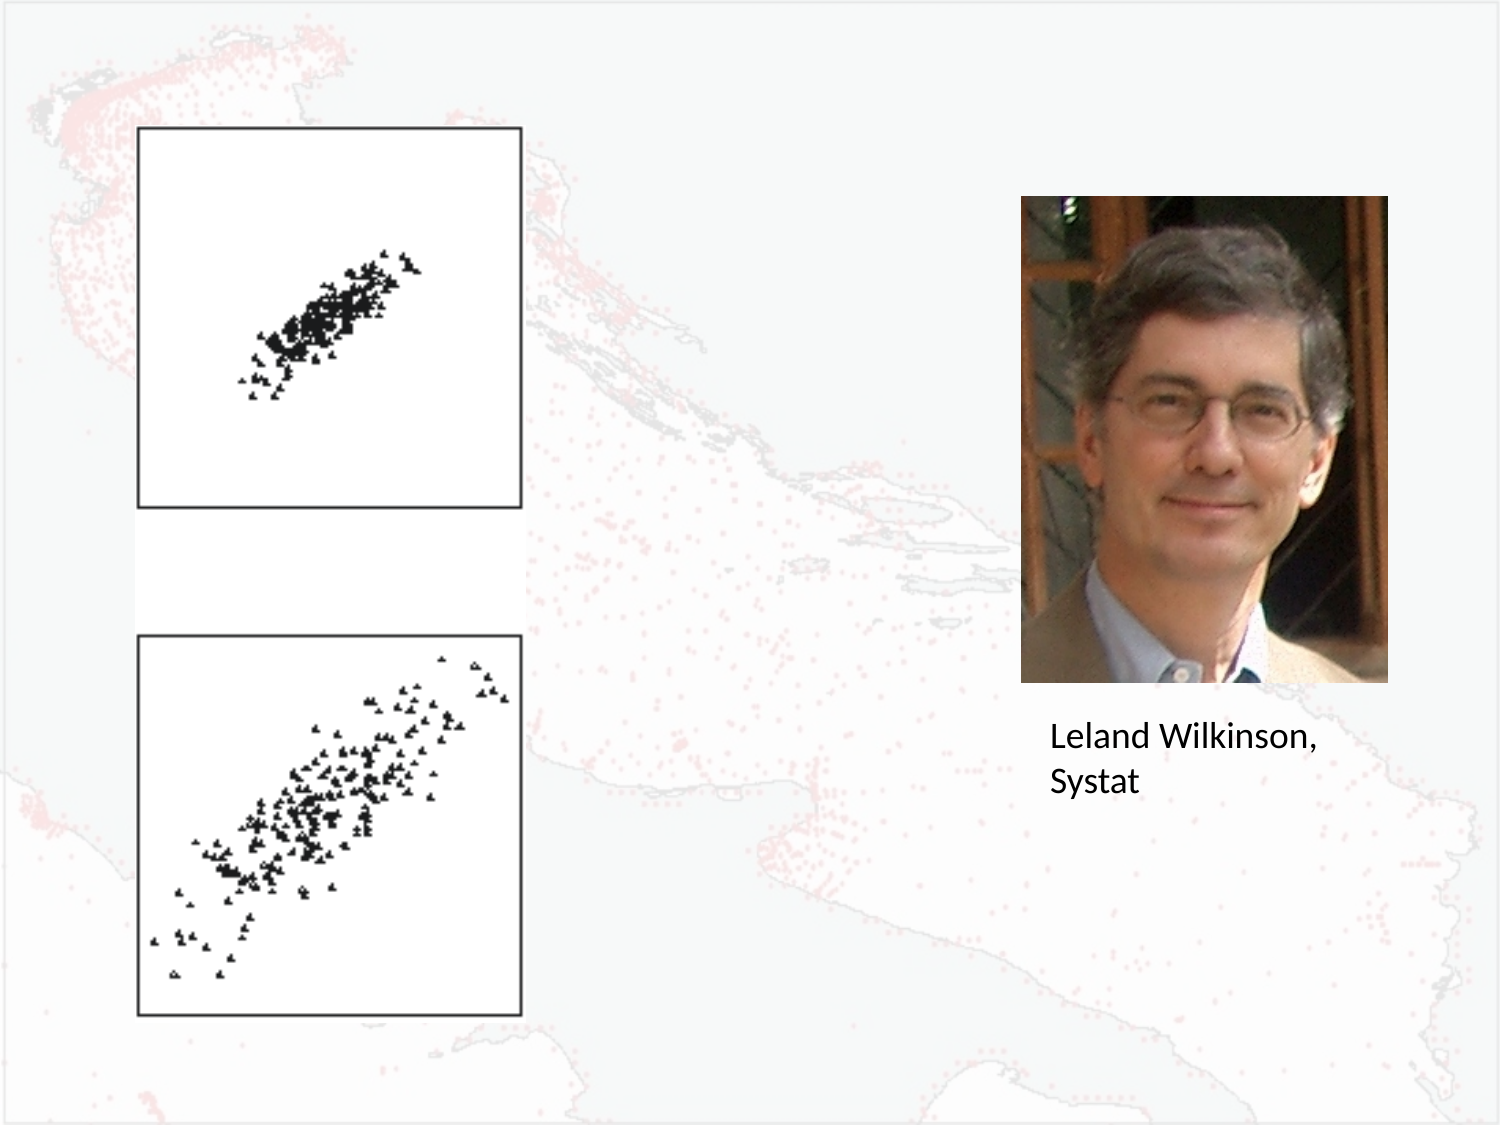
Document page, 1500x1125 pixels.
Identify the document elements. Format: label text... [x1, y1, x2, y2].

text_box Leland Wilkinson, Systat [1035, 704, 1334, 809]
picture [1021, 196, 1388, 683]
picture [135, 125, 526, 1023]
